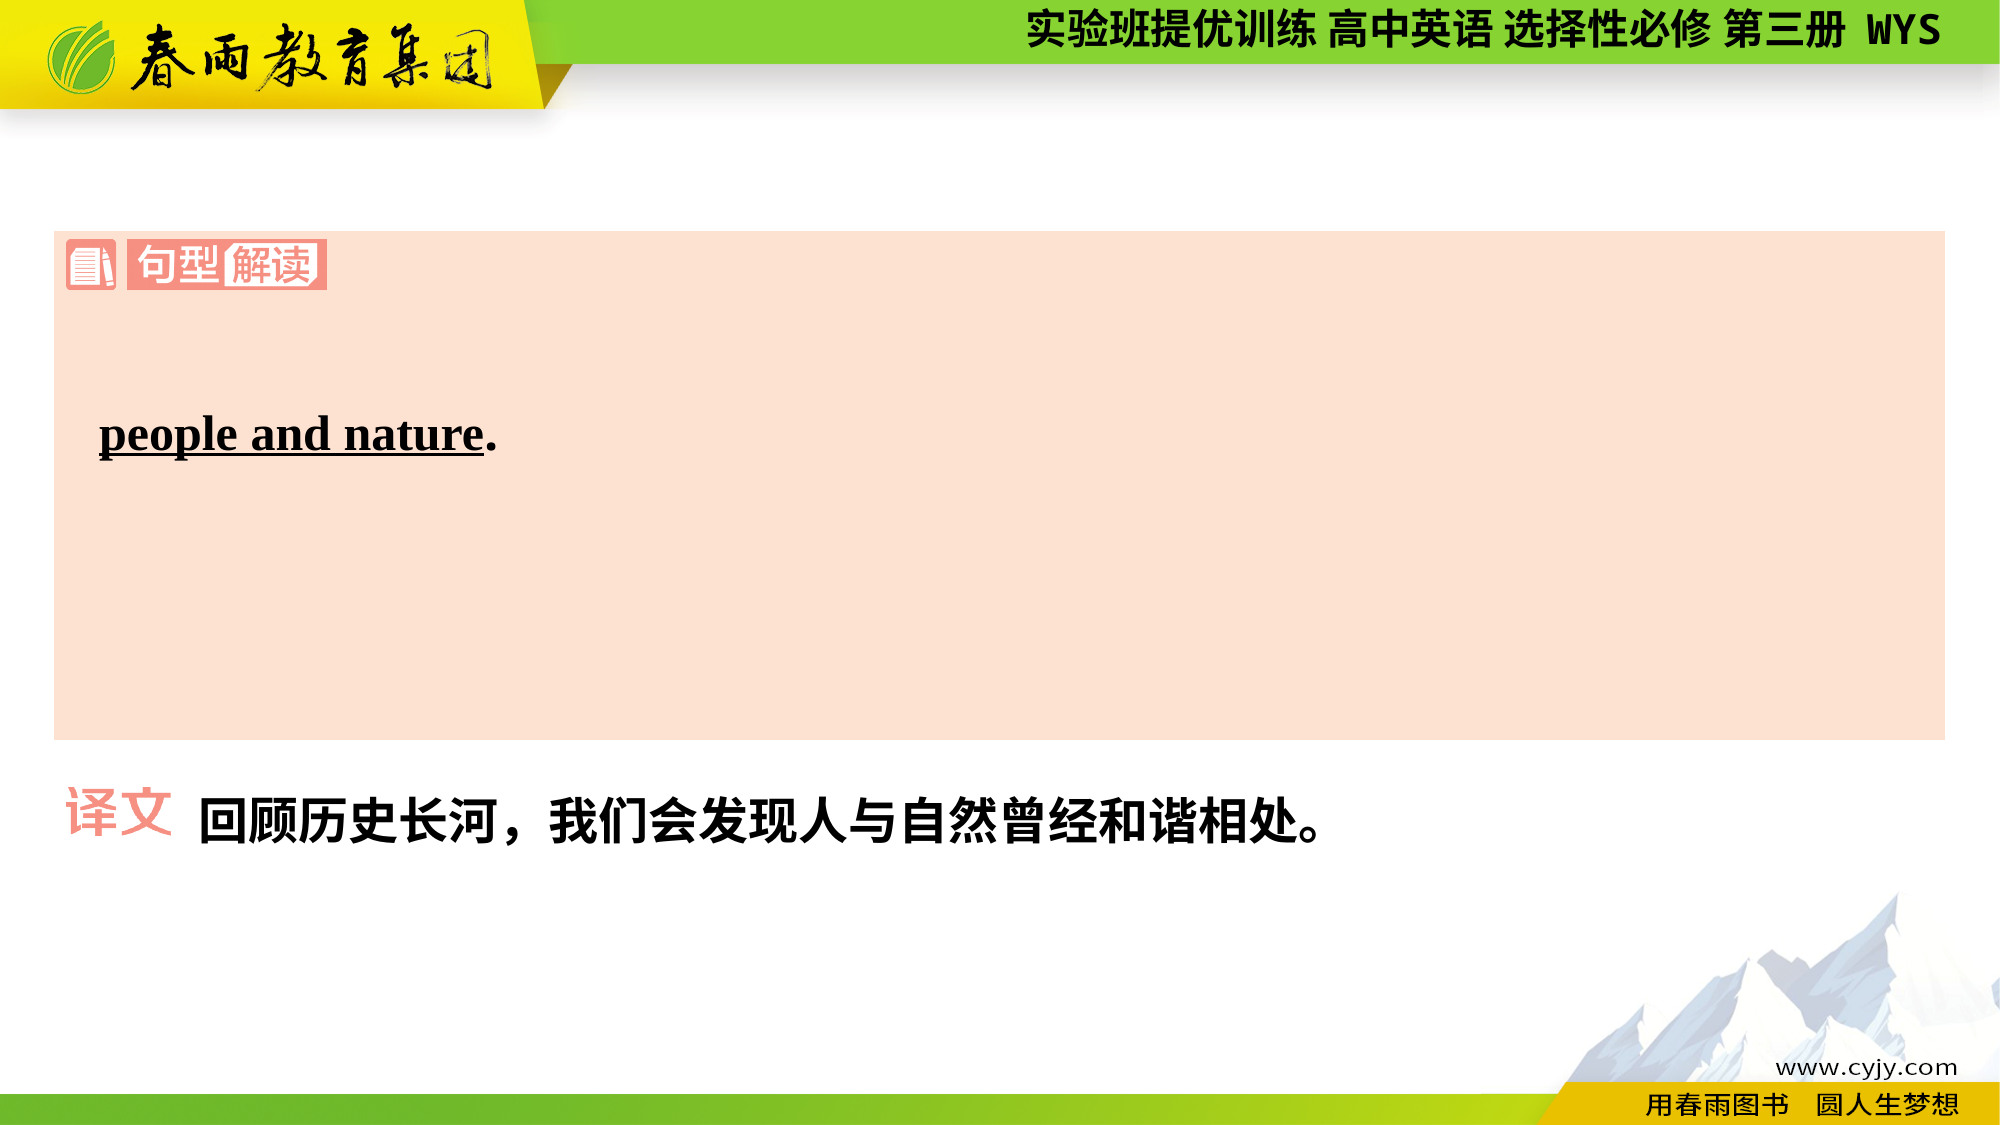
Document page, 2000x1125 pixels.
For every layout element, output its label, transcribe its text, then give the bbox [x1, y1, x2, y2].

text_box 回顾历史长河，我们会发现人与自然曾经和谐相处。 [59, 751, 1944, 857]
picture [0, 0, 2000, 1125]
